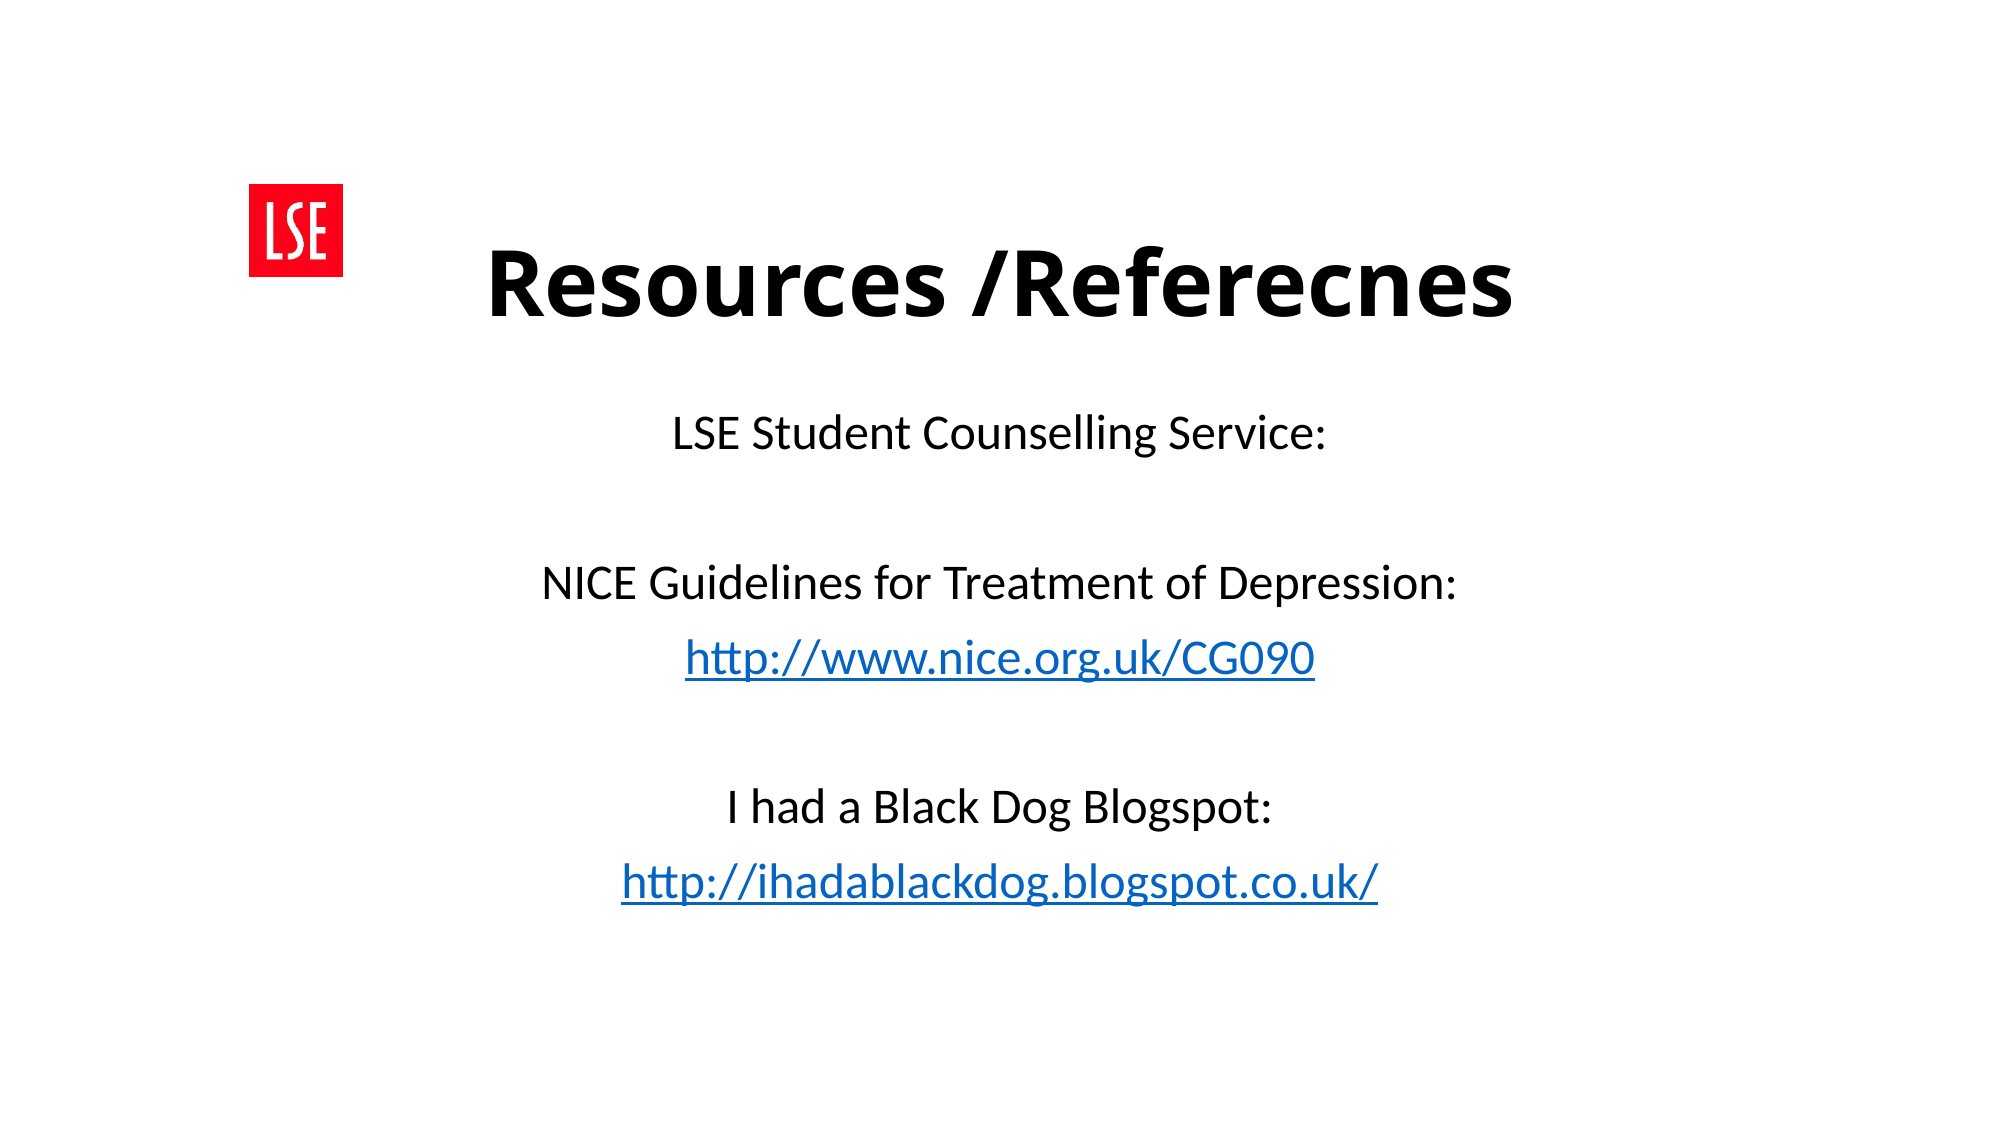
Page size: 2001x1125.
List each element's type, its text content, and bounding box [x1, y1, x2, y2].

picture [249, 184, 343, 277]
title Resources /Referecnes [249, 184, 1750, 344]
subtitle LSE Student Counselling Service: NICE Guidelines for Treatment of Depression: http://www.nice.org.uk/CG090 I had a Black Dog Blogspot: http://ihadablackdog.blogspot.co.uk/ [249, 399, 1750, 966]
